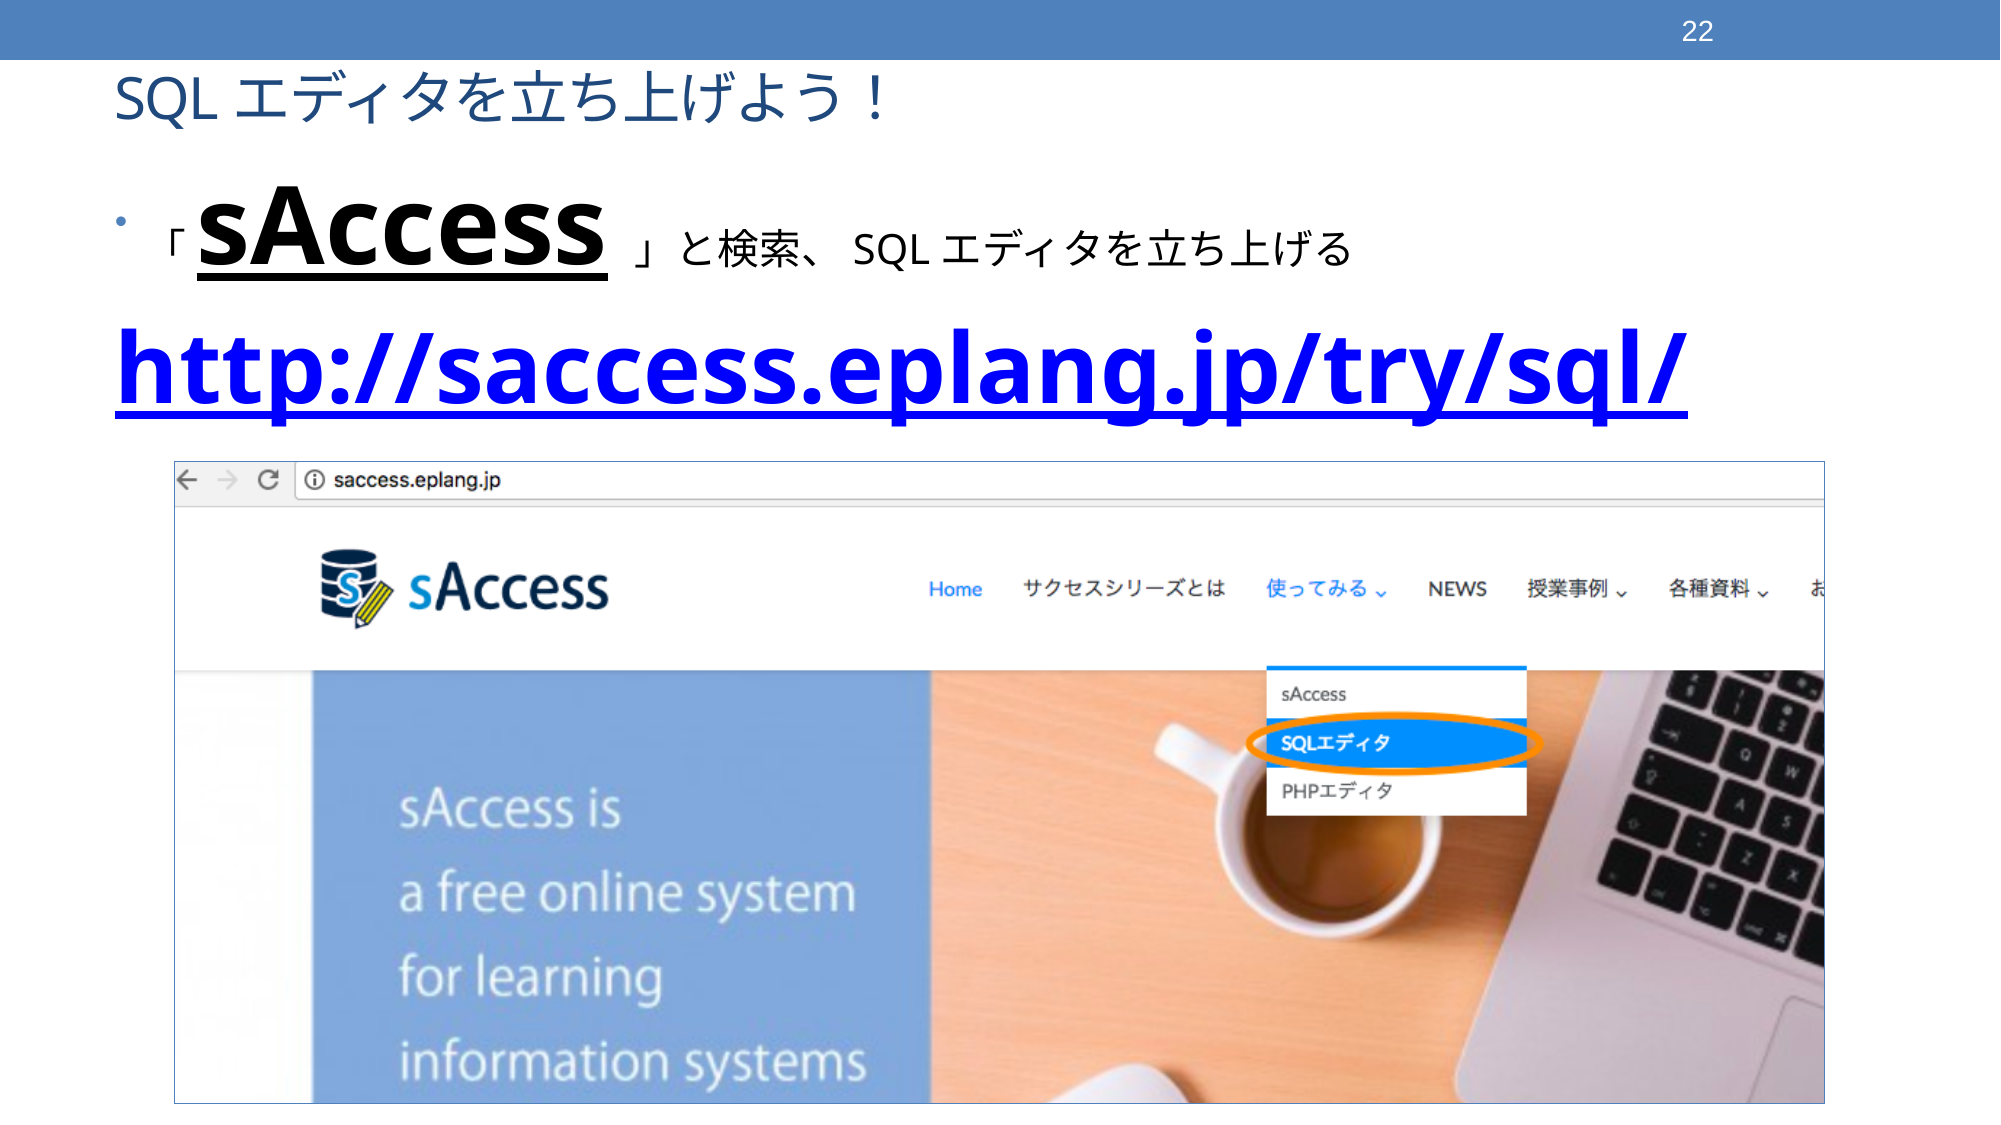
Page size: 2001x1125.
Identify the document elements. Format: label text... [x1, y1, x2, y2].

slide_number 22 [1666, 3, 1900, 57]
title SQLエディタを立ち上げよう！ [99, 59, 1900, 133]
picture [174, 461, 1826, 1104]
list 「sAccess」と検索、SQLエディタを立ち上げる http://saccess.eplang.jp/try/sql/ [99, 149, 1900, 1063]
